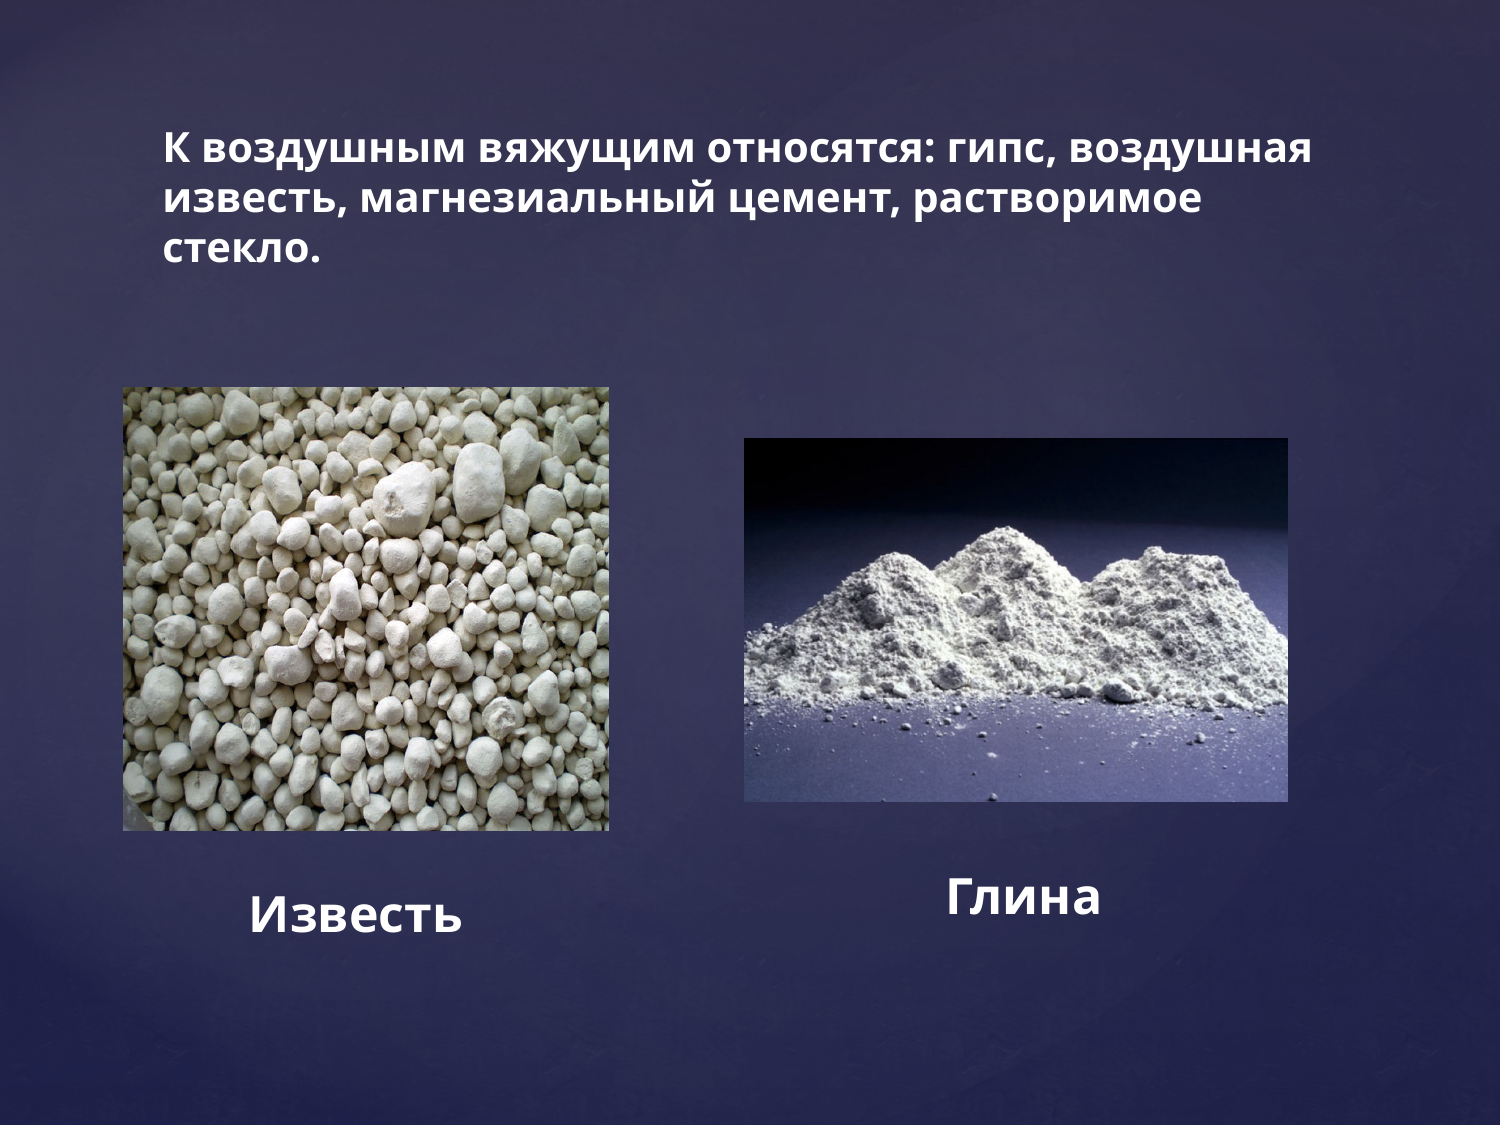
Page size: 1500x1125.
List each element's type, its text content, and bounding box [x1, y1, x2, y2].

list Глина [821, 716, 1399, 1032]
picture [123, 386, 609, 831]
picture [743, 437, 1288, 803]
text_box К воздушным вяжущим относятся: гипс, воздушная известь, магнезиальный цемент, растворимое стекло. [147, 113, 1353, 279]
title Известь [127, 846, 585, 950]
